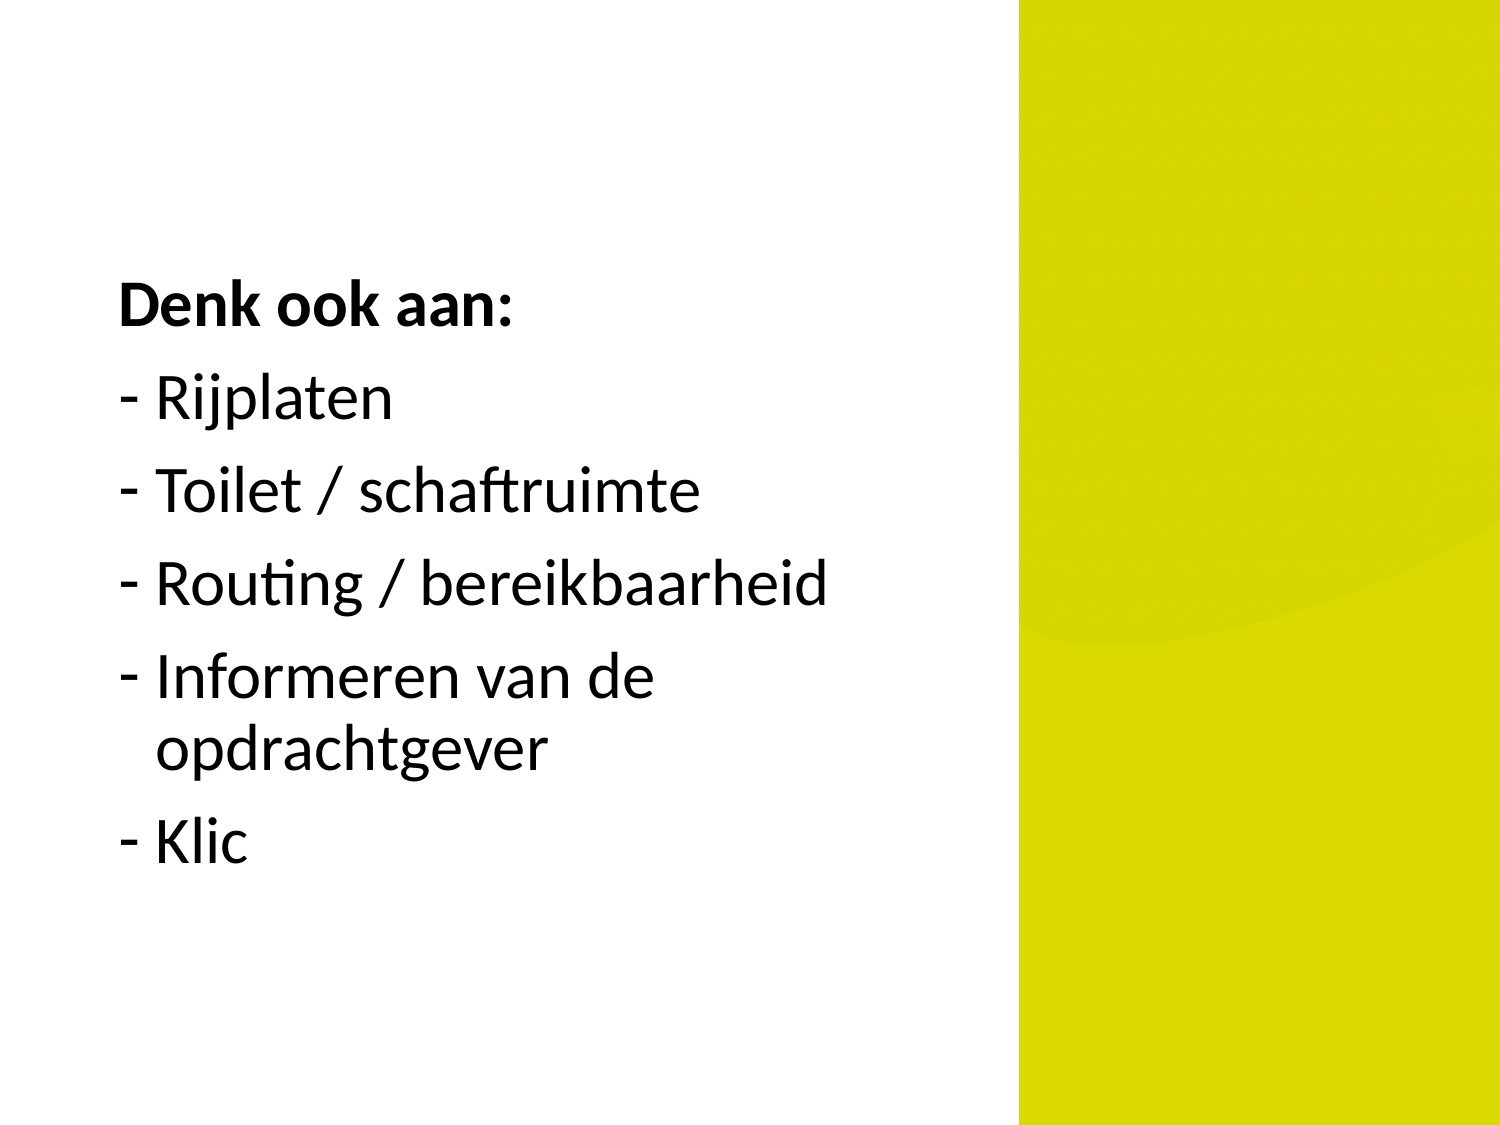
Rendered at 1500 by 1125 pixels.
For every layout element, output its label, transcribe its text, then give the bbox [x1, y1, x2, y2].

list Denk ook aan: Rijplaten Toilet / schaftruimte Routing / bereikbaarheid Informeren van de opdrachtgever Klic [103, 261, 969, 1106]
picture [1018, 0, 1500, 1125]
